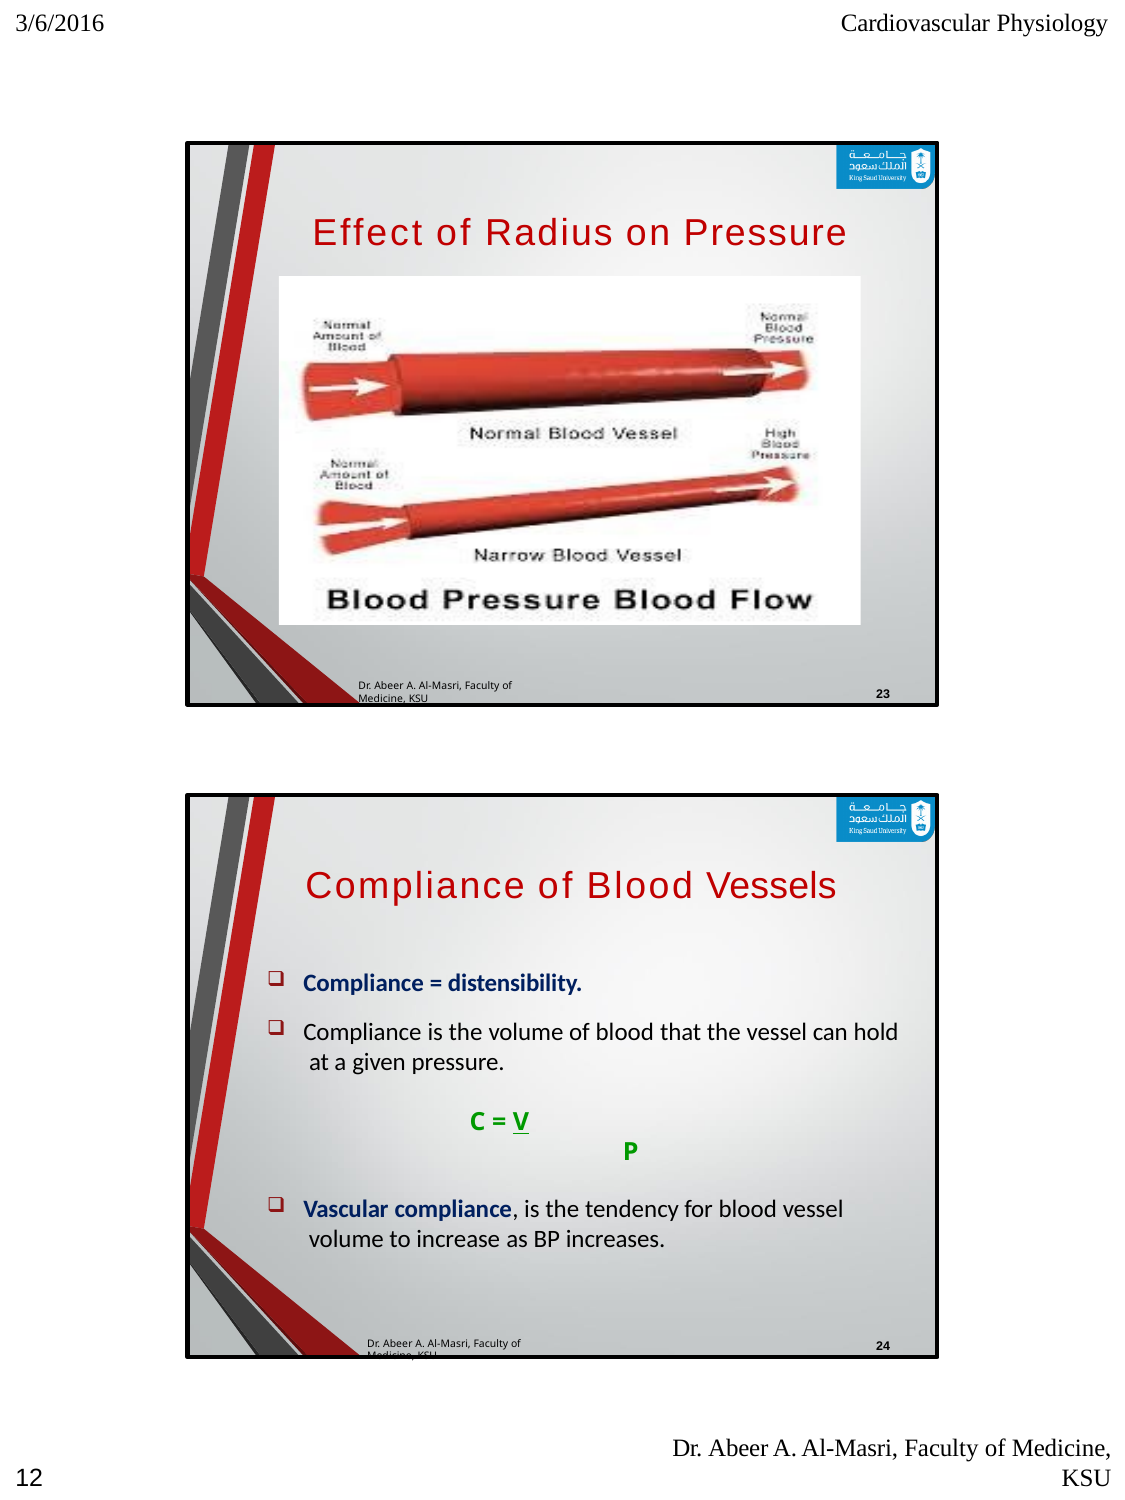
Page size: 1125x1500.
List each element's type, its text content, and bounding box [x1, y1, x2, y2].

text_box [187, 794, 938, 1358]
text_box Cardiovascular Physiology [838, 6, 1113, 37]
slide_number 12 [13, 1464, 48, 1500]
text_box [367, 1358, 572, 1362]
footer Dr. Abeer A. Al-Masri, Faculty of Medicine, KSU [663, 1434, 1113, 1500]
text_box [187, 142, 938, 705]
text_box 3/6/2016 [13, 6, 107, 37]
